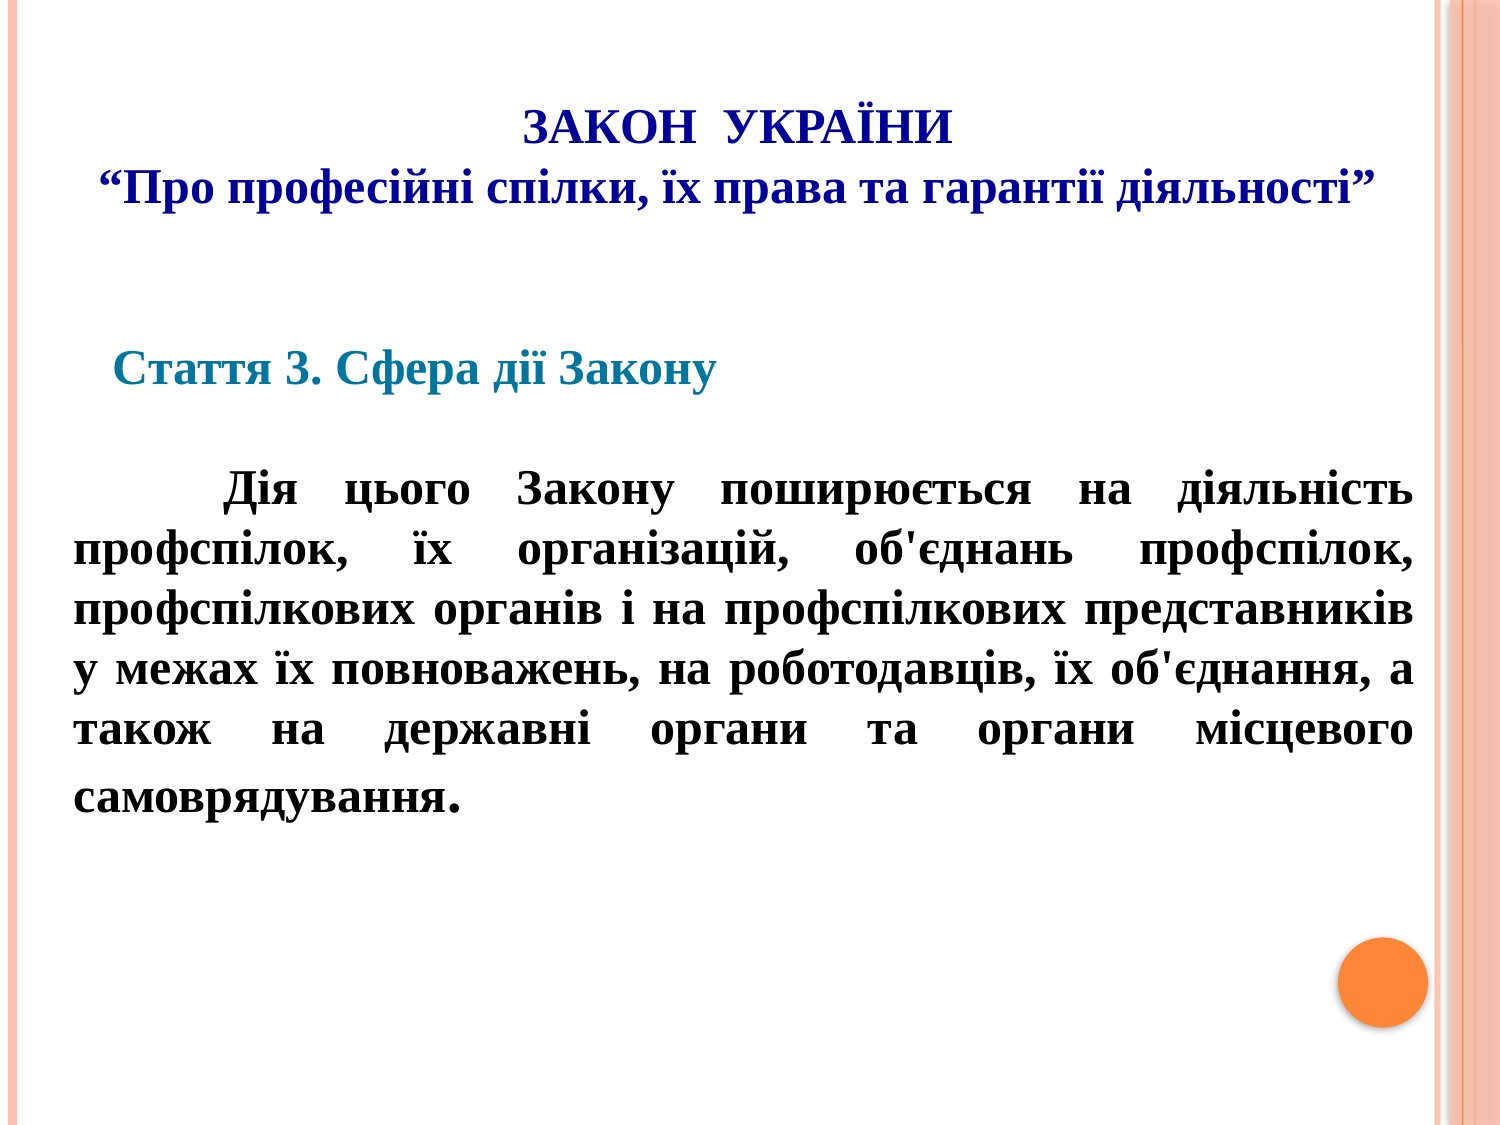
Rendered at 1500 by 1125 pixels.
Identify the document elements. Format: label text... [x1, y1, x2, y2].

text_box ЗАКОН УКРАЇНИ “Про професійні спілки, їх права та гарантії діяльності” [29, 86, 1447, 282]
text_box Стаття 3. Сфера дії Закону Дія цього Закону поширюється на діяльність профспілок, їх організацій, об'єднань профспілок, профспілкових органів і на профспілкових представників у межах їх повноважень, на роботодавців, їх об'єднання, а також на державні органи та органи місцевого самоврядування. [58, 326, 1430, 1042]
